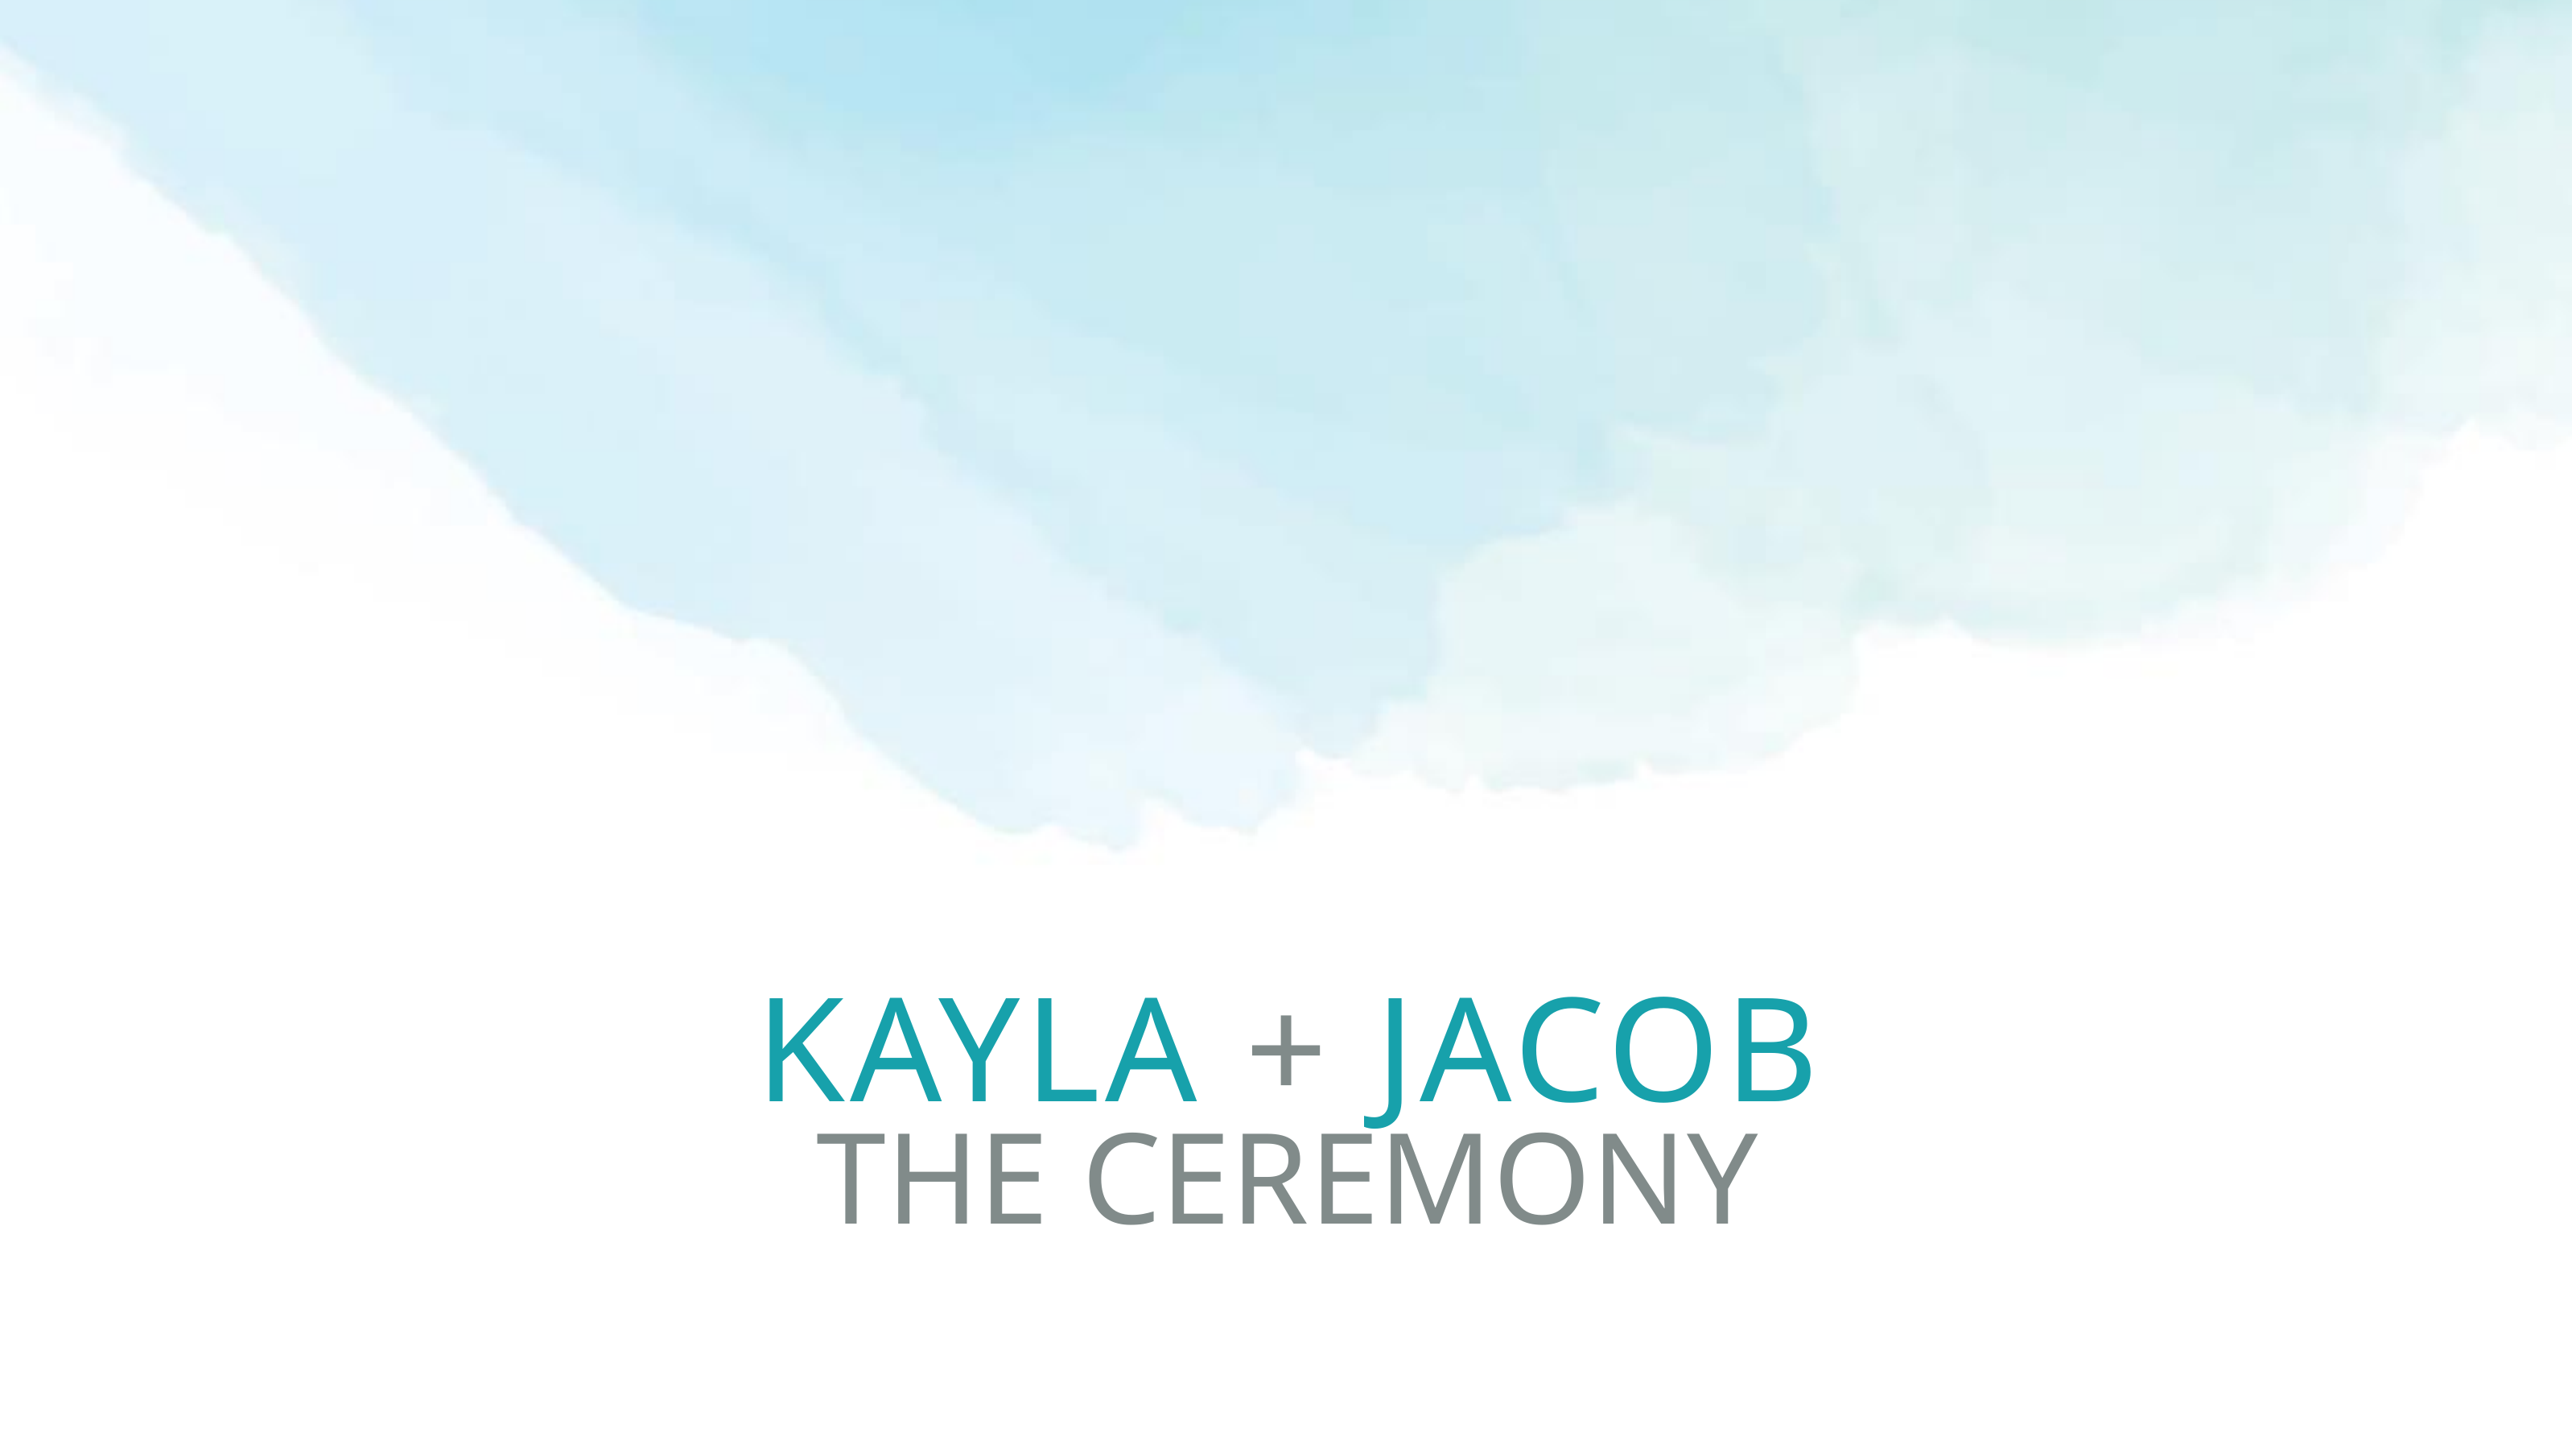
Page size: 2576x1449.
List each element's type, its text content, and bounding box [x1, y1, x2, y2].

list Kayla + Jacob [192, 1006, 2383, 1104]
picture [0, 0, 2572, 971]
title THE CEREMONY [176, 1108, 2398, 1259]
